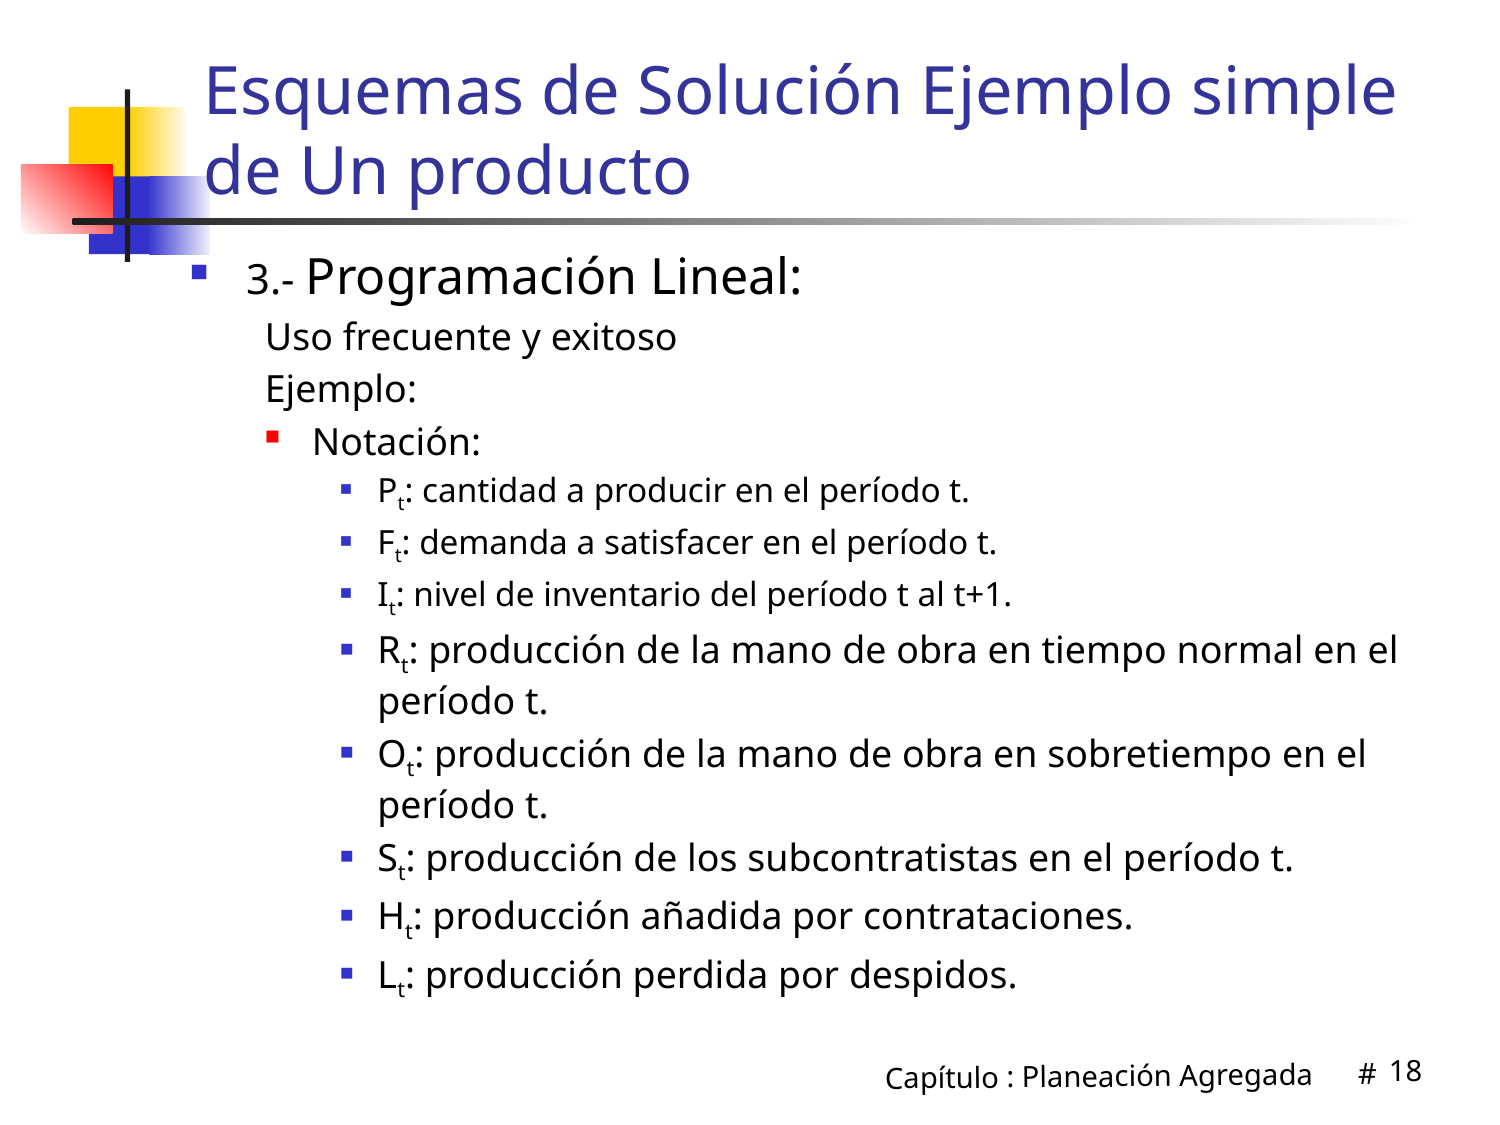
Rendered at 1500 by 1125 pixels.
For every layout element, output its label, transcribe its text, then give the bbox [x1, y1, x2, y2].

list 3.- Programación Lineal: Uso frecuente y exitoso Ejemplo: Notación: Pt: cantidad a producir en el período t. Ft: demanda a satisfacer en el período t. It: nivel de inventario del período t al t+1. Rt: producción de la mano de obra en tiempo normal en el período t. Ot: producción de la mano de obra en sobretiempo en el período t. St: producción de los subcontratistas en el período t. Ht: producción añadida por contrataciones. Lt: producción perdida por despidos. [174, 237, 1451, 969]
slide_number 18 [1124, 1024, 1438, 1101]
title Esquemas de Solución Ejemplo simple de Un producto [188, 27, 1468, 216]
footer Capítulo : Planeación Agregada # [836, 1028, 1427, 1109]
